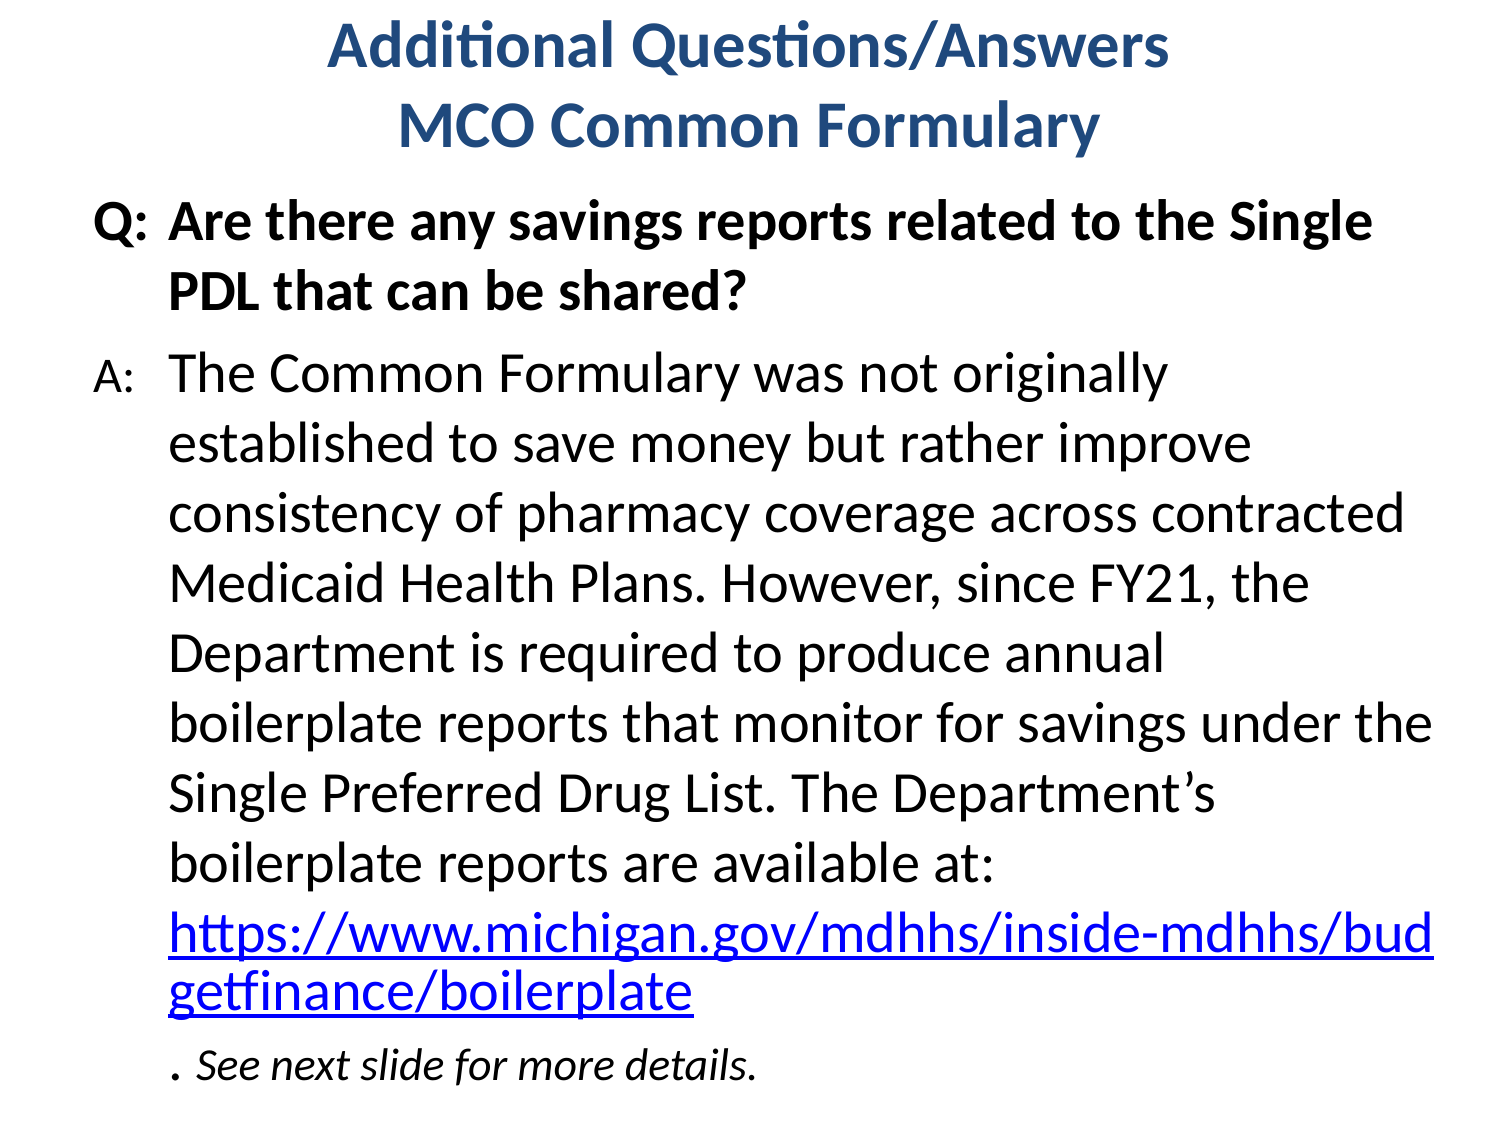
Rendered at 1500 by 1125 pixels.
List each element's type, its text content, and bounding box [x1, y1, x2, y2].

title Additional Questions/Answers MCO Common Formulary [49, 37, 1450, 125]
list Q: Are there any savings reports related to the Single PDL that can be shared? A: The Common Formulary was not originally established to save money but rather improve consistency of pharmacy coverage across contracted Medicaid Health Plans. However, since FY21, the Department is required to produce annual boilerplate reports that monitor for savings under the Single Preferred Drug List. The Department’s boilerplate reports are available at: https://www.michigan.gov/mdhhs/inside-mdhhs/budgetfinance/boilerplate. See next slide for more details. [78, 174, 1450, 1063]
